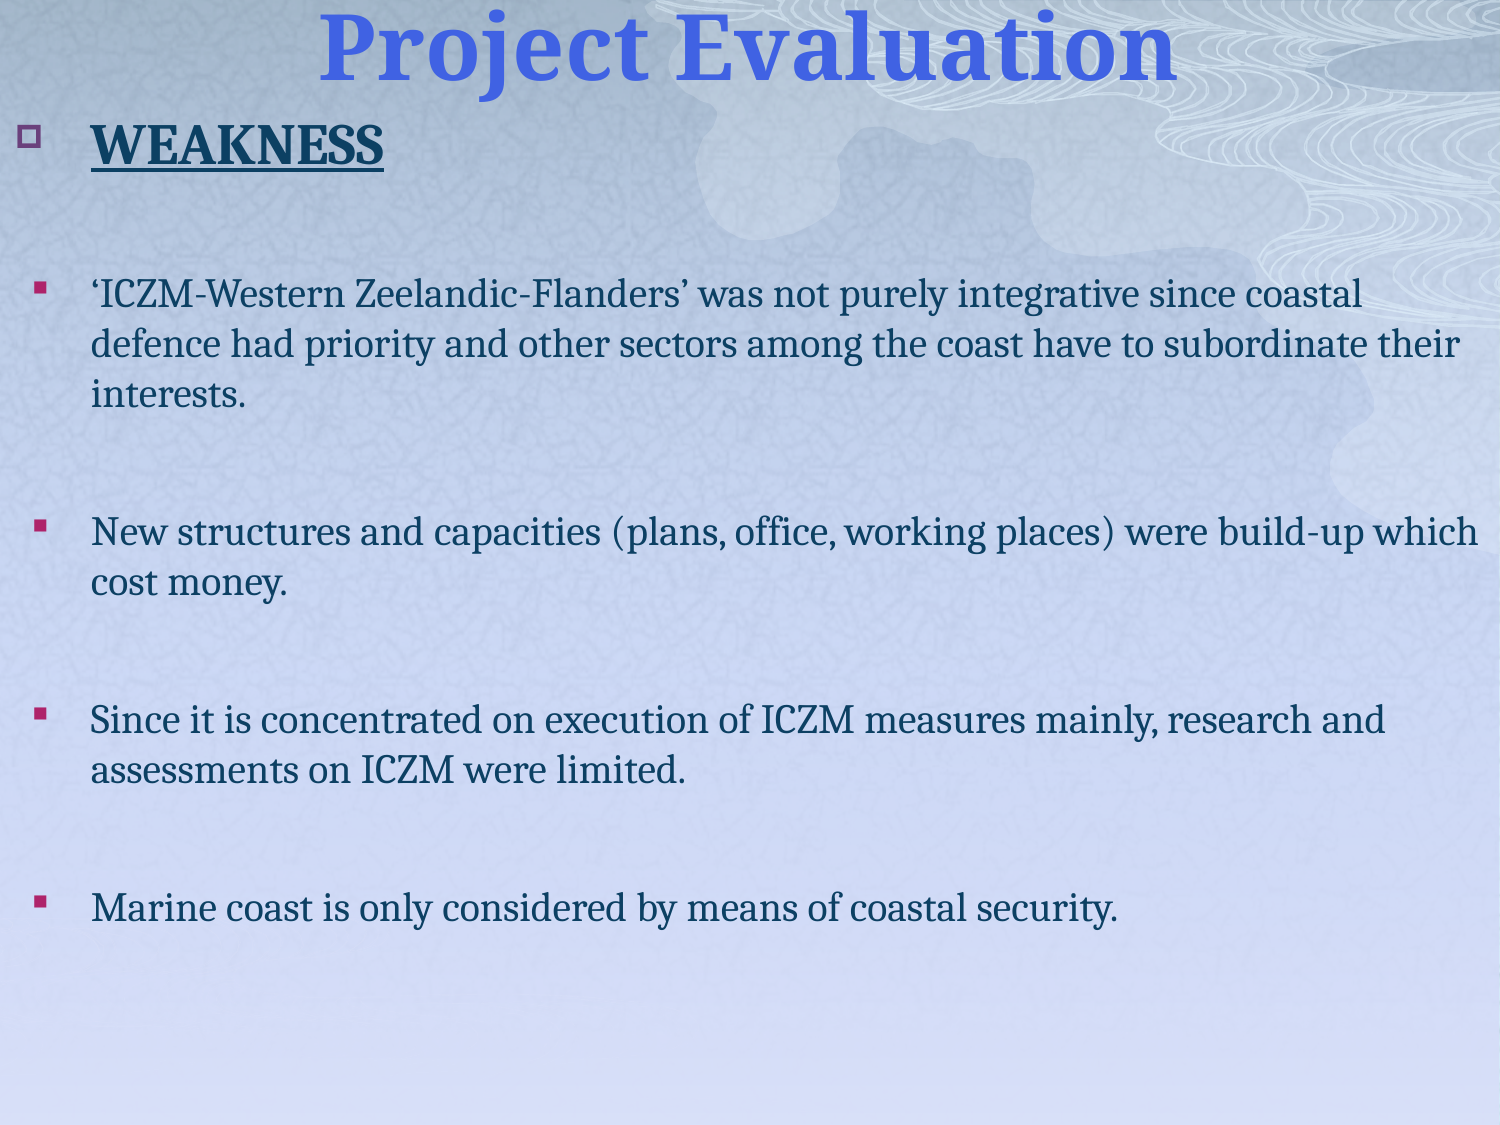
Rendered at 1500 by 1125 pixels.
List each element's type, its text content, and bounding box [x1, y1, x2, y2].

title Project Evaluation [75, 0, 1425, 98]
list WEAKNESS ‘ICZM-Western Zeelandic-Flanders’ was not purely integrative since coastal defence had priority and other sectors among the coast have to subordinate their interests. New structures and capacities (plans, office, working places) were build-up which cost money. Since it is concentrated on execution of ICZM measures mainly, research and assessments on ICZM were limited. Marine coast is only considered by means of coastal security. [0, 98, 1500, 825]
